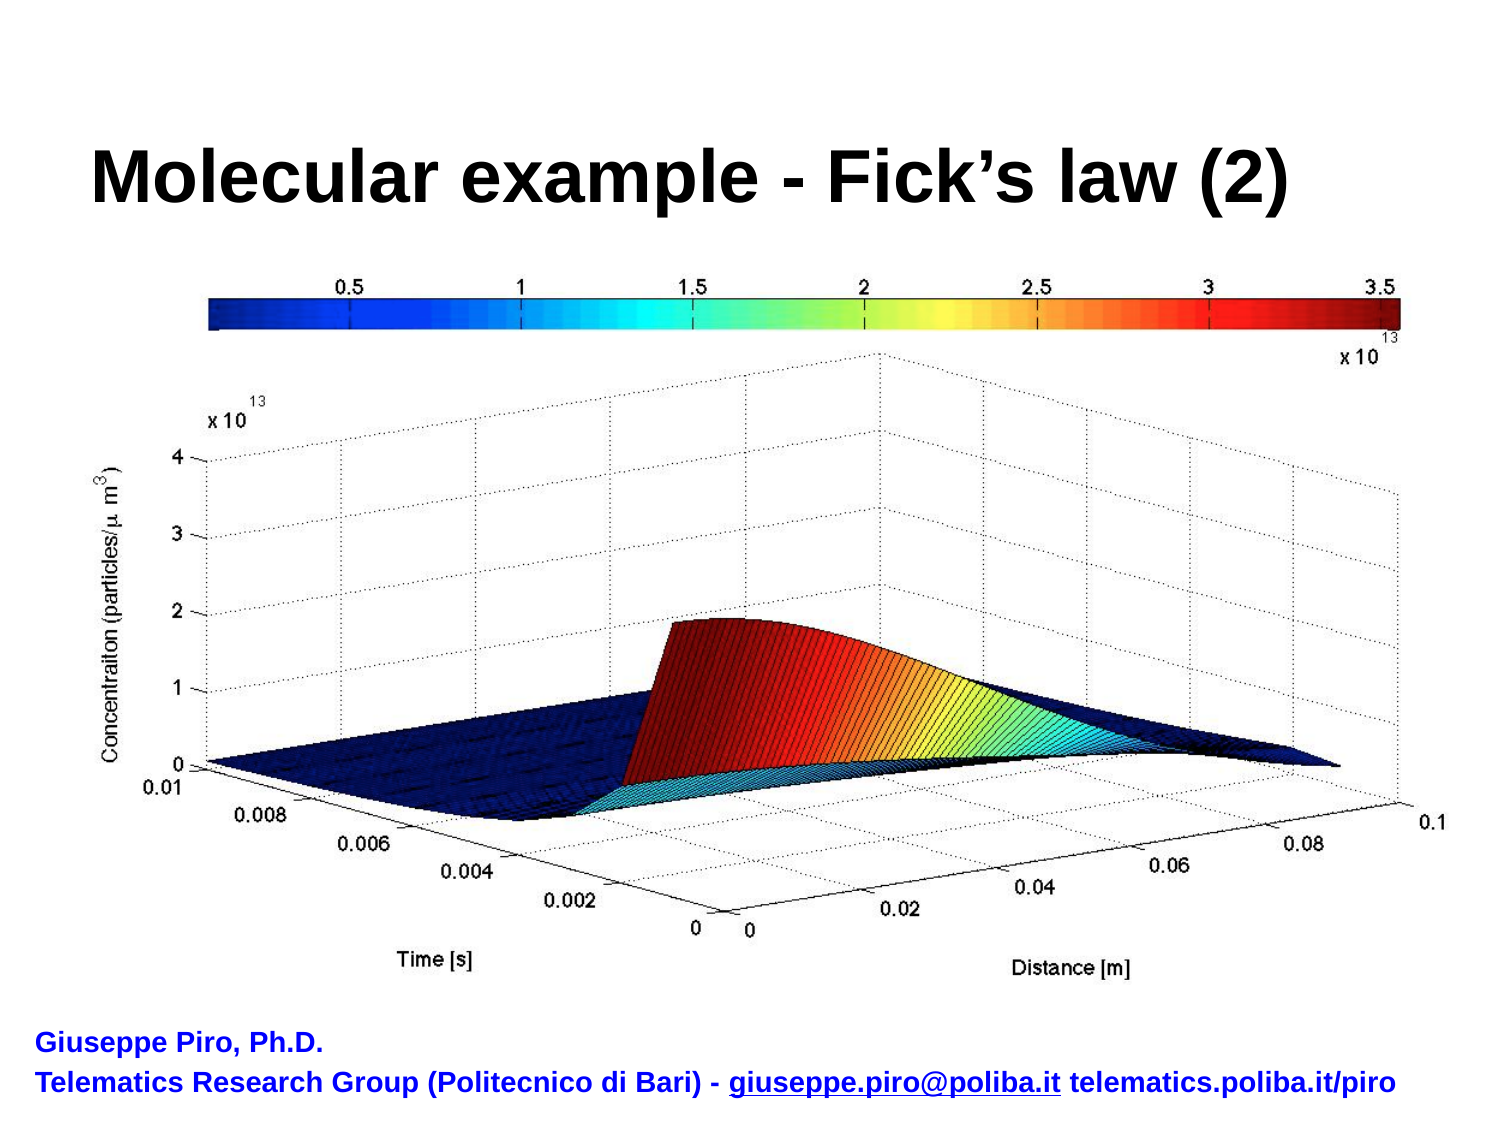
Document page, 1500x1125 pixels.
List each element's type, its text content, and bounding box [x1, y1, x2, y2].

picture [44, 255, 1451, 992]
title Molecular example - Fick’s law (2) [75, 45, 1425, 233]
subtitle Giuseppe Piro, Ph.D. Telematics Research Group (Politecnico di Bari) - giuseppe.piro@poliba.it telematics.poliba.it/piro [19, 1003, 1481, 1088]
